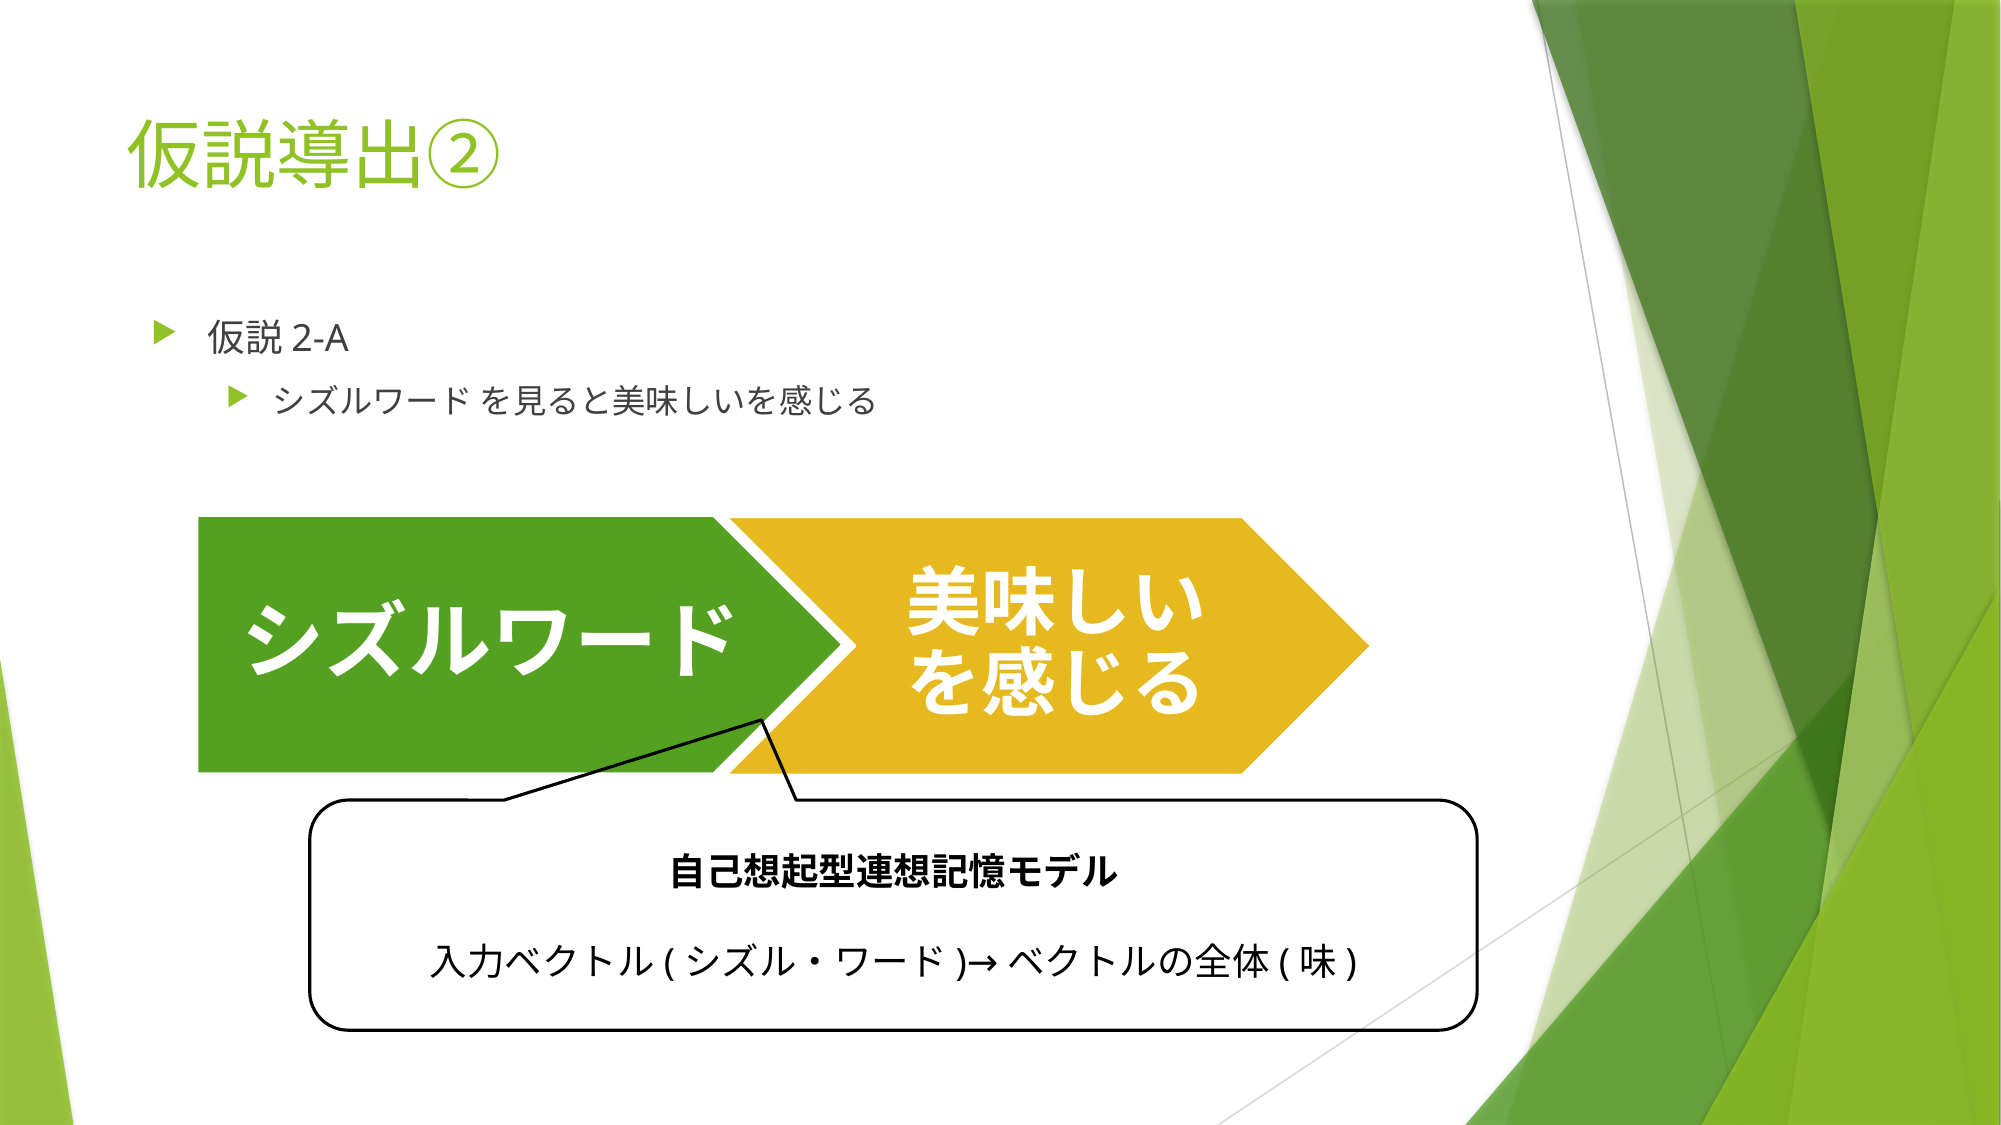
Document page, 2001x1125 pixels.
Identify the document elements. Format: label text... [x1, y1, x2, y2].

text_box 自己想起型連想記憶モデル 入力ベクトル(シズル・ワード)→ベクトルの全体(味) [308, 798, 1479, 1032]
title 仮説導出② [111, 99, 1522, 317]
list 仮説2-A シズルワード を見ると美味しいを感じる [136, 306, 1547, 944]
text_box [196, 404, 1373, 888]
